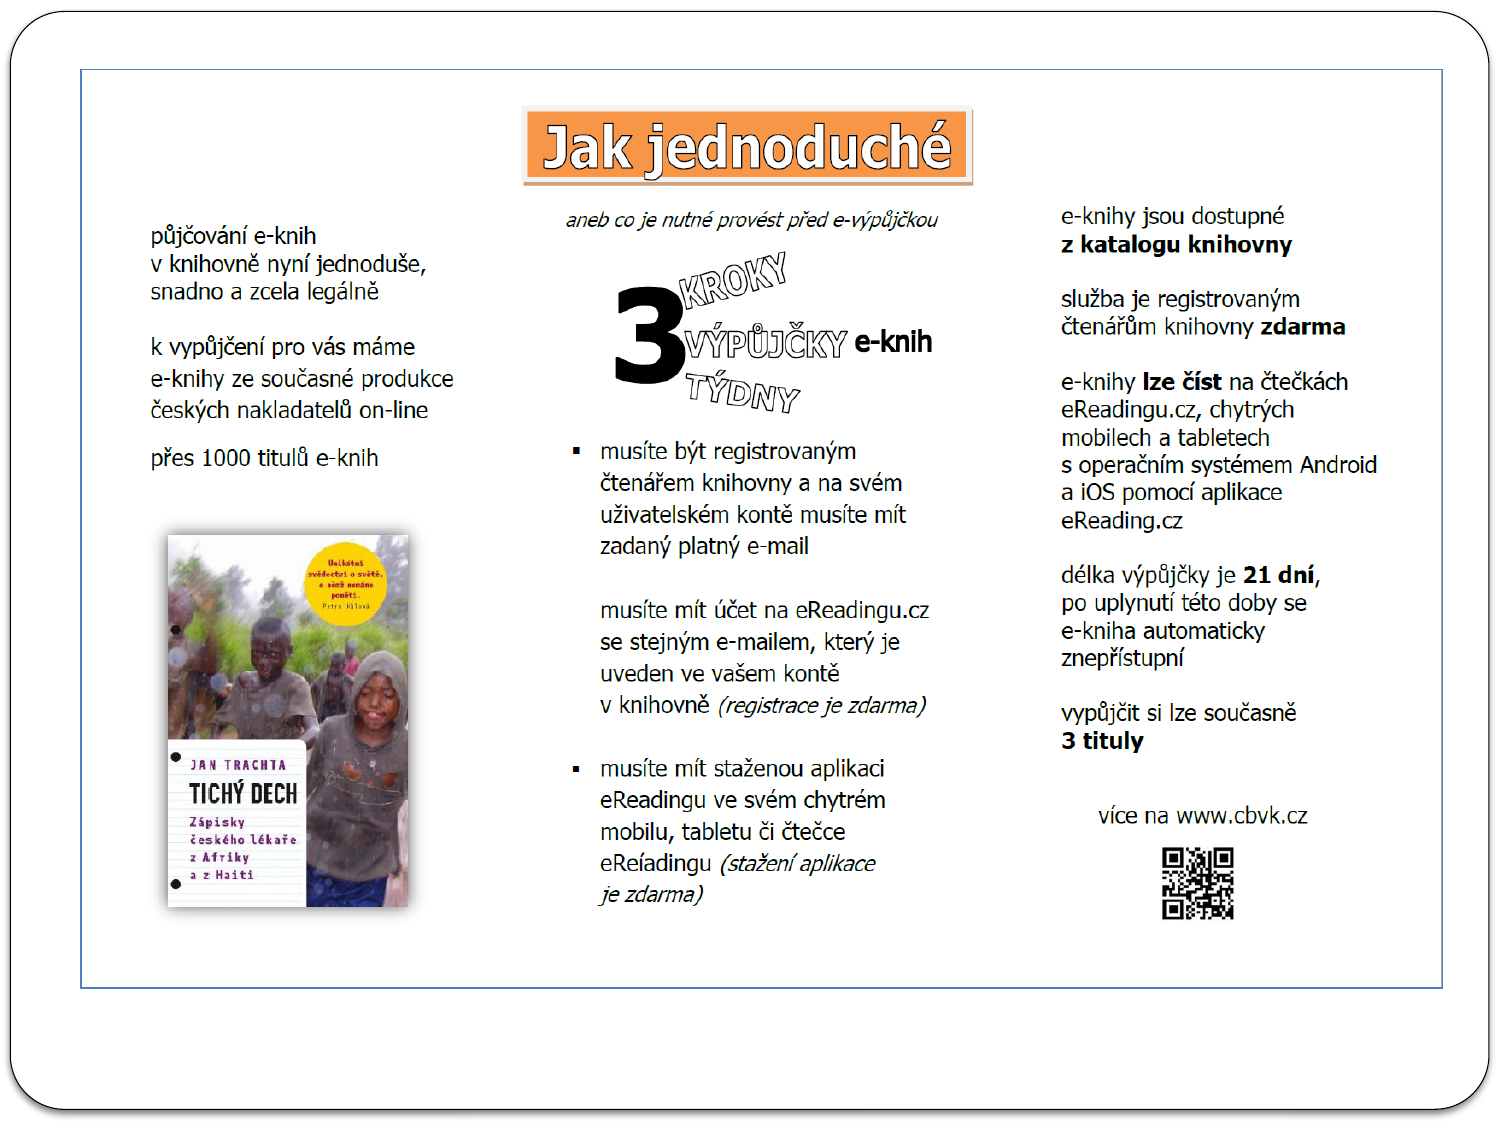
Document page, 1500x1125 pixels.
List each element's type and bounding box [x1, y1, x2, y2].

list [81, 70, 1442, 988]
